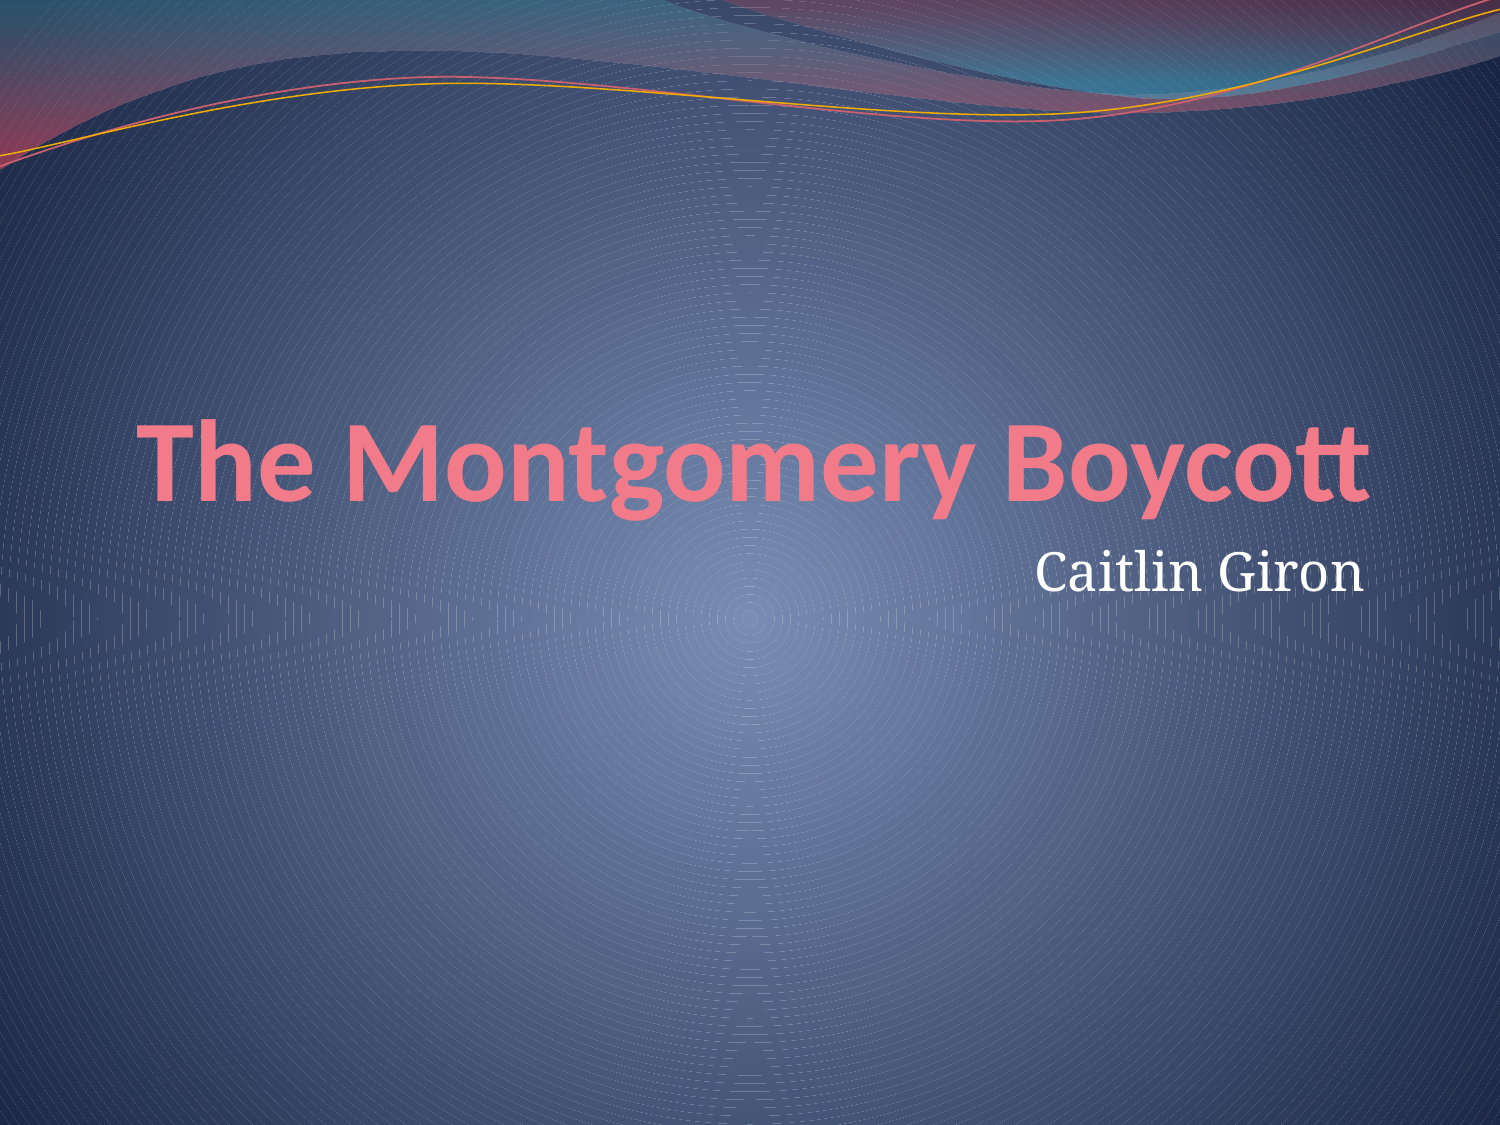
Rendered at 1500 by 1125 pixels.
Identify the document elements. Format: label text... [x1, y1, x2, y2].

title The Montgomery Boycott [87, 224, 1376, 525]
subtitle Caitlin Giron [87, 529, 1376, 818]
